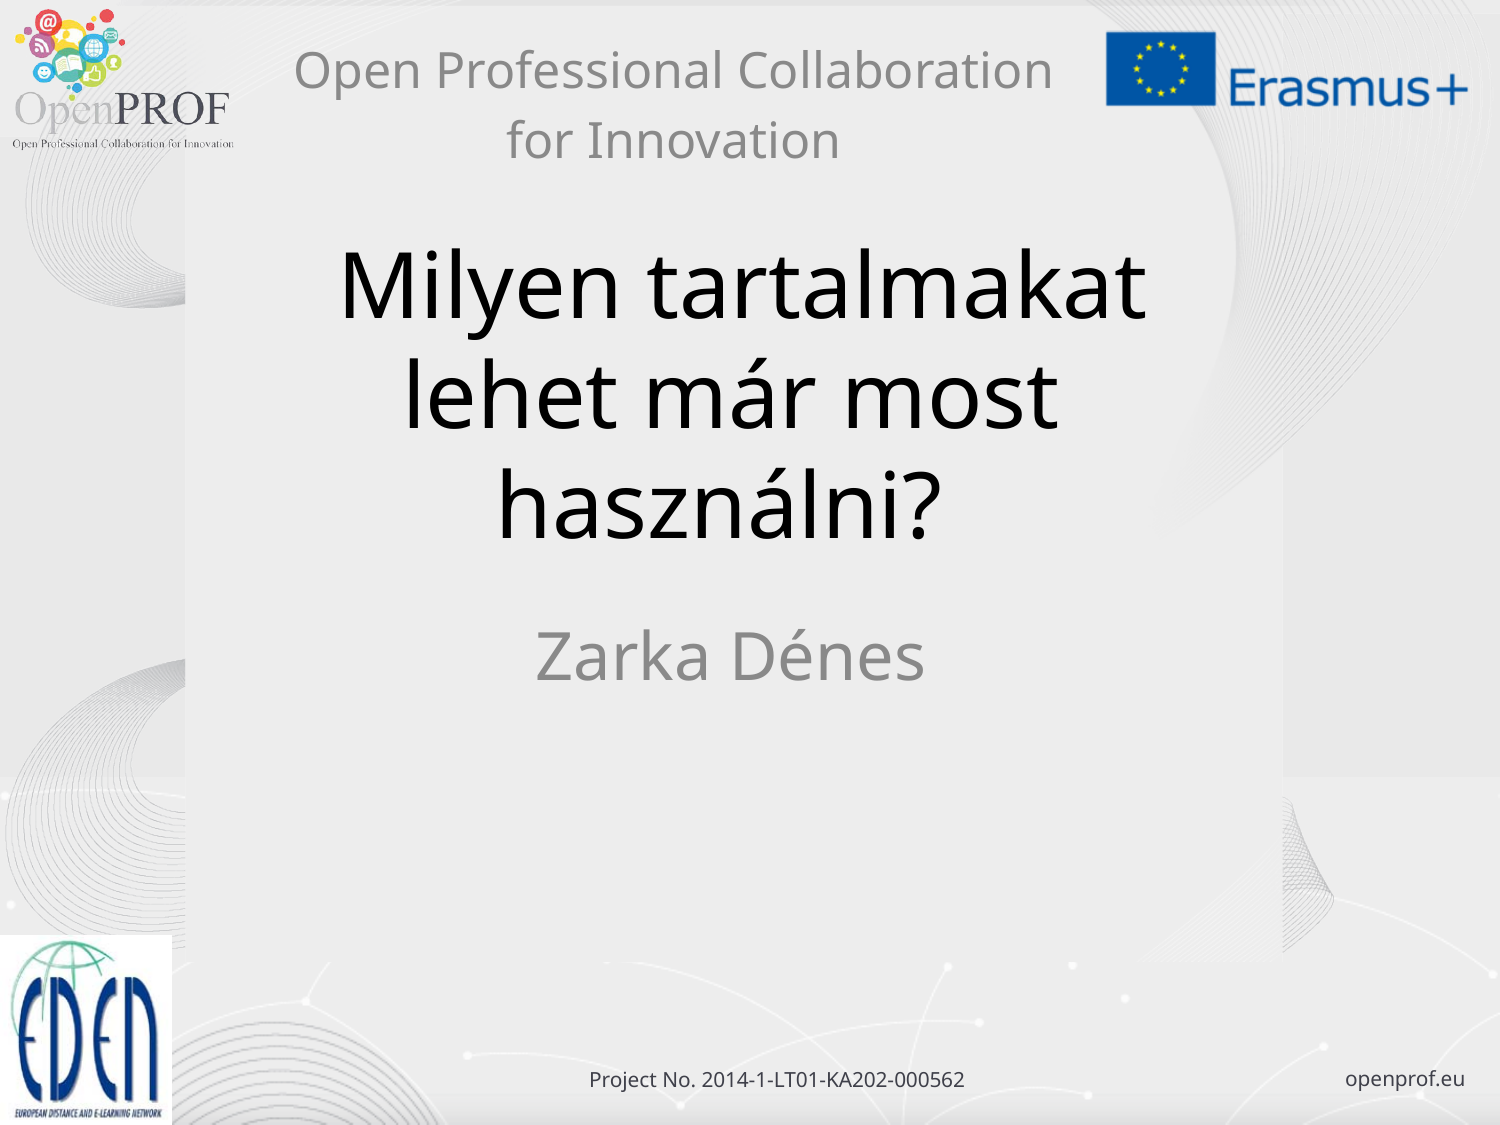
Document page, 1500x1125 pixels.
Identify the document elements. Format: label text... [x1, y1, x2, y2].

picture [0, 0, 1500, 1125]
text_box Open Professional Collaboration for Innovation [251, 31, 1110, 156]
subtitle Zarka Dénes [186, 605, 1276, 951]
title Milyen tartalmakat lehet már most használni? [186, 196, 1276, 587]
